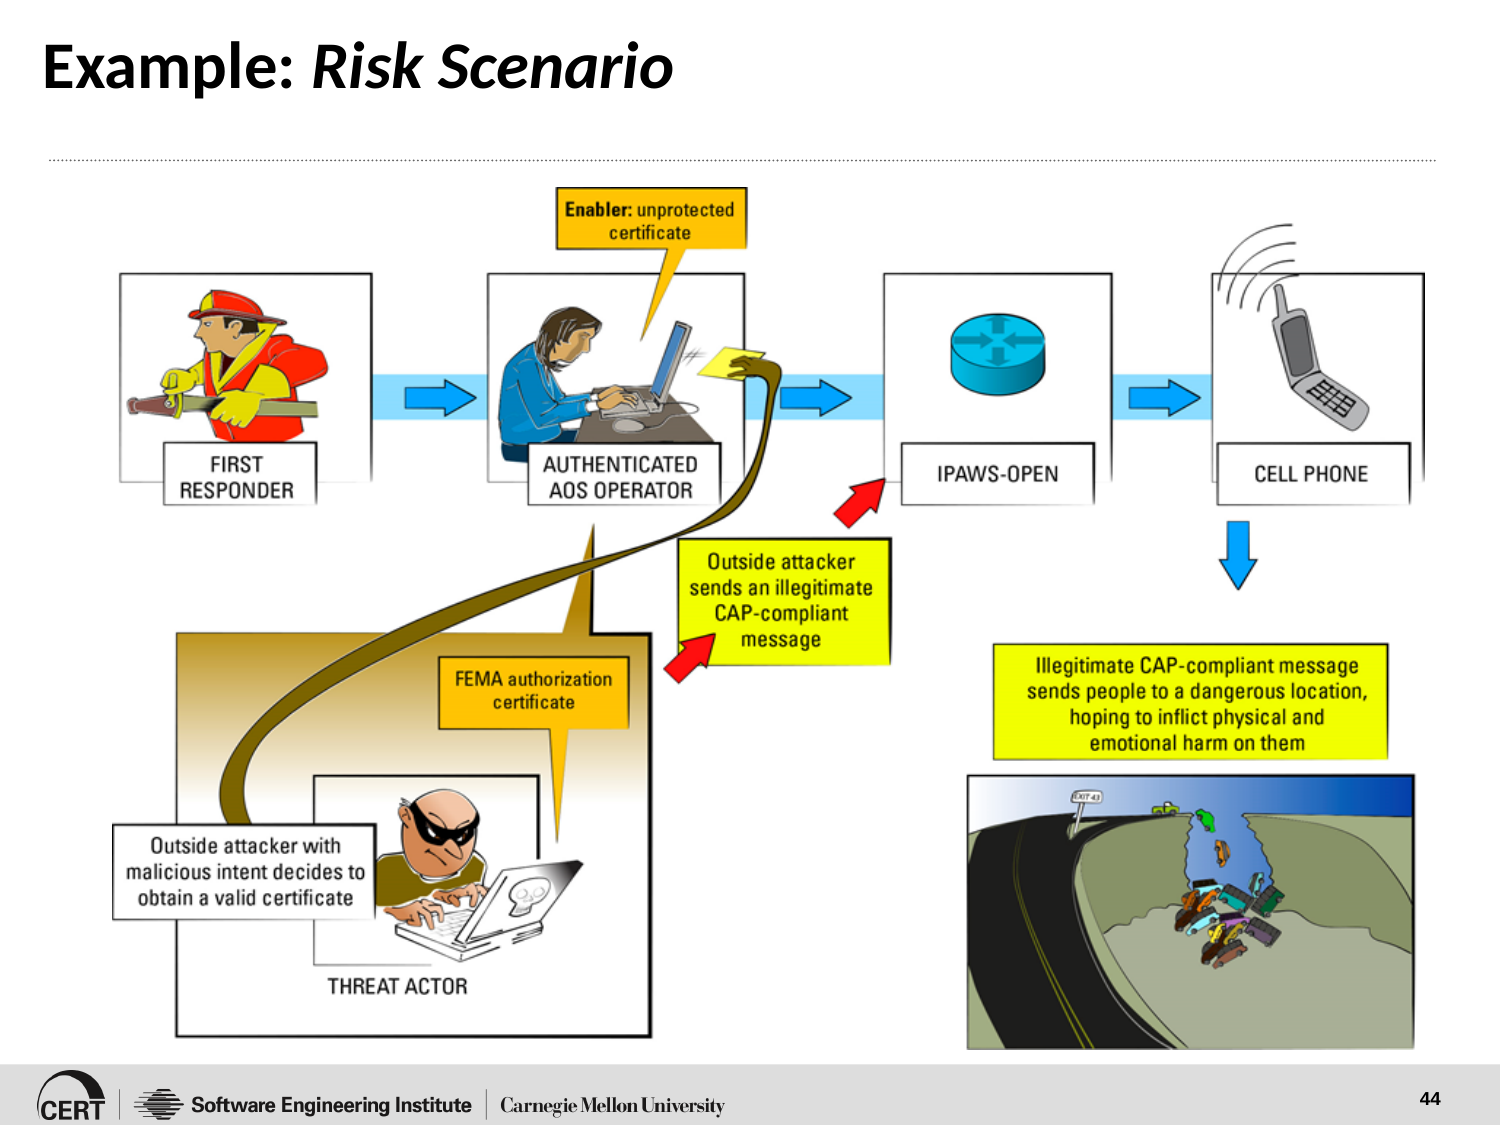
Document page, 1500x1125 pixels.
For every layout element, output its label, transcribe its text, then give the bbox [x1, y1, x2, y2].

title Example: Risk Scenario [42, 37, 1434, 155]
picture [37, 1069, 725, 1122]
picture [112, 187, 1426, 1051]
